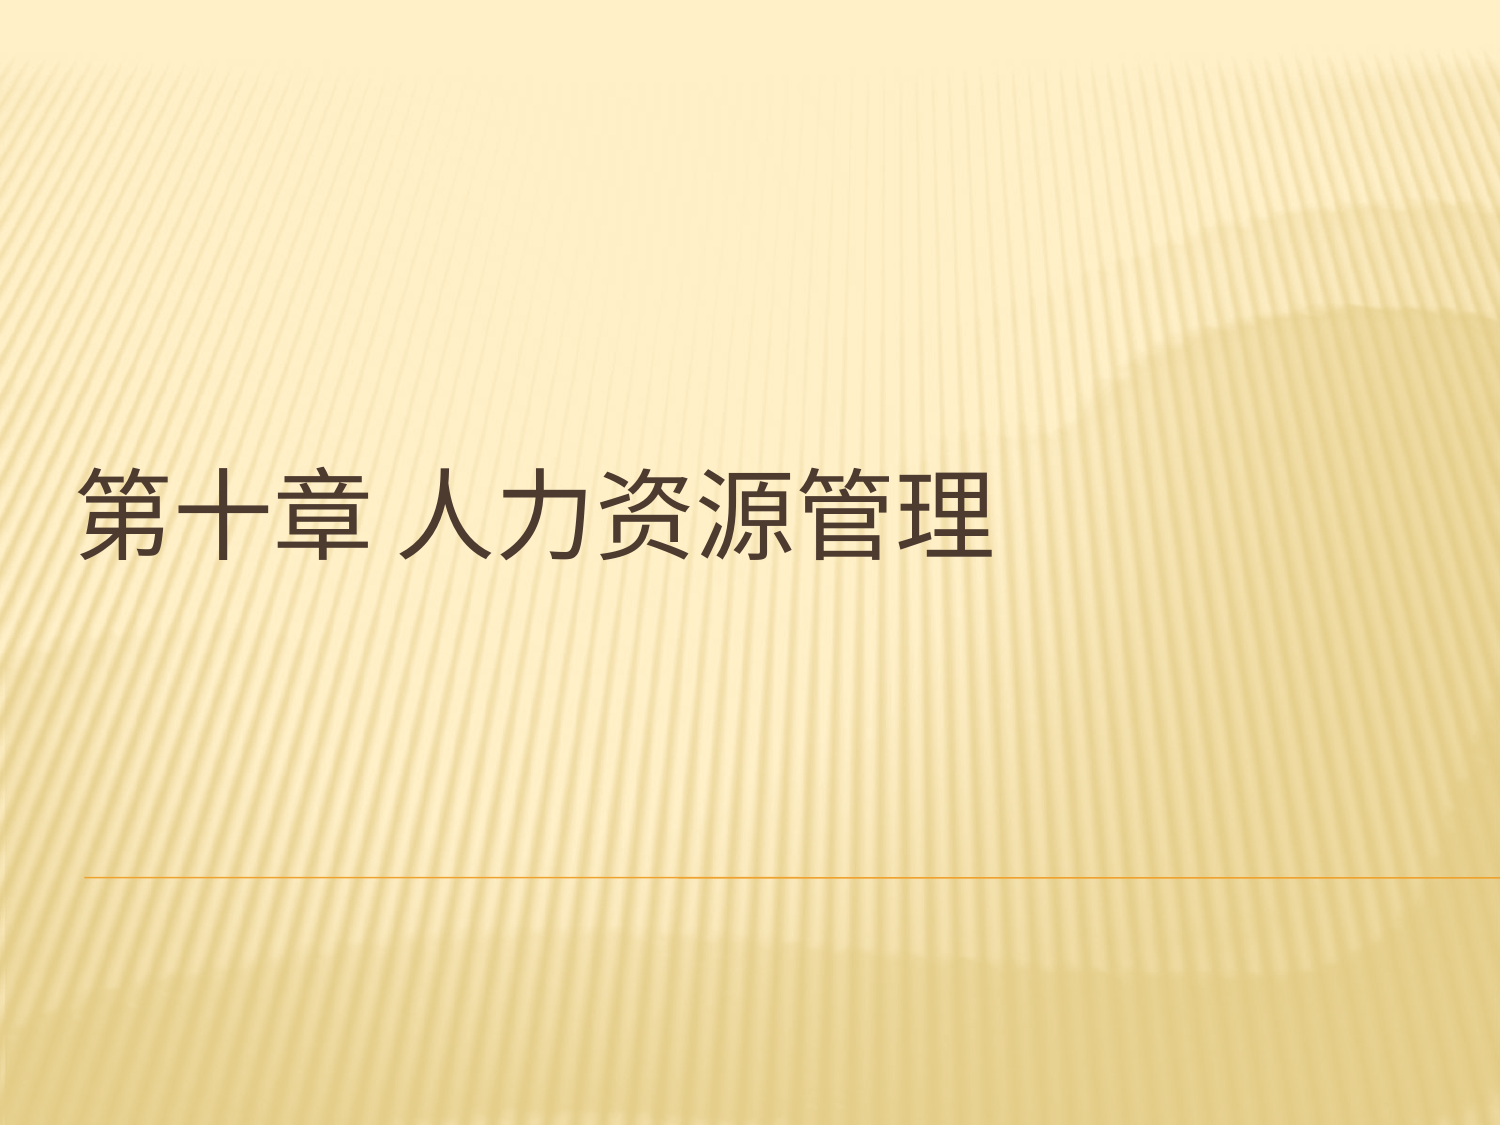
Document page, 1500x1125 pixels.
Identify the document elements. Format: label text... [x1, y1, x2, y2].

title 第十章 人力资源管理 [58, 445, 1447, 646]
